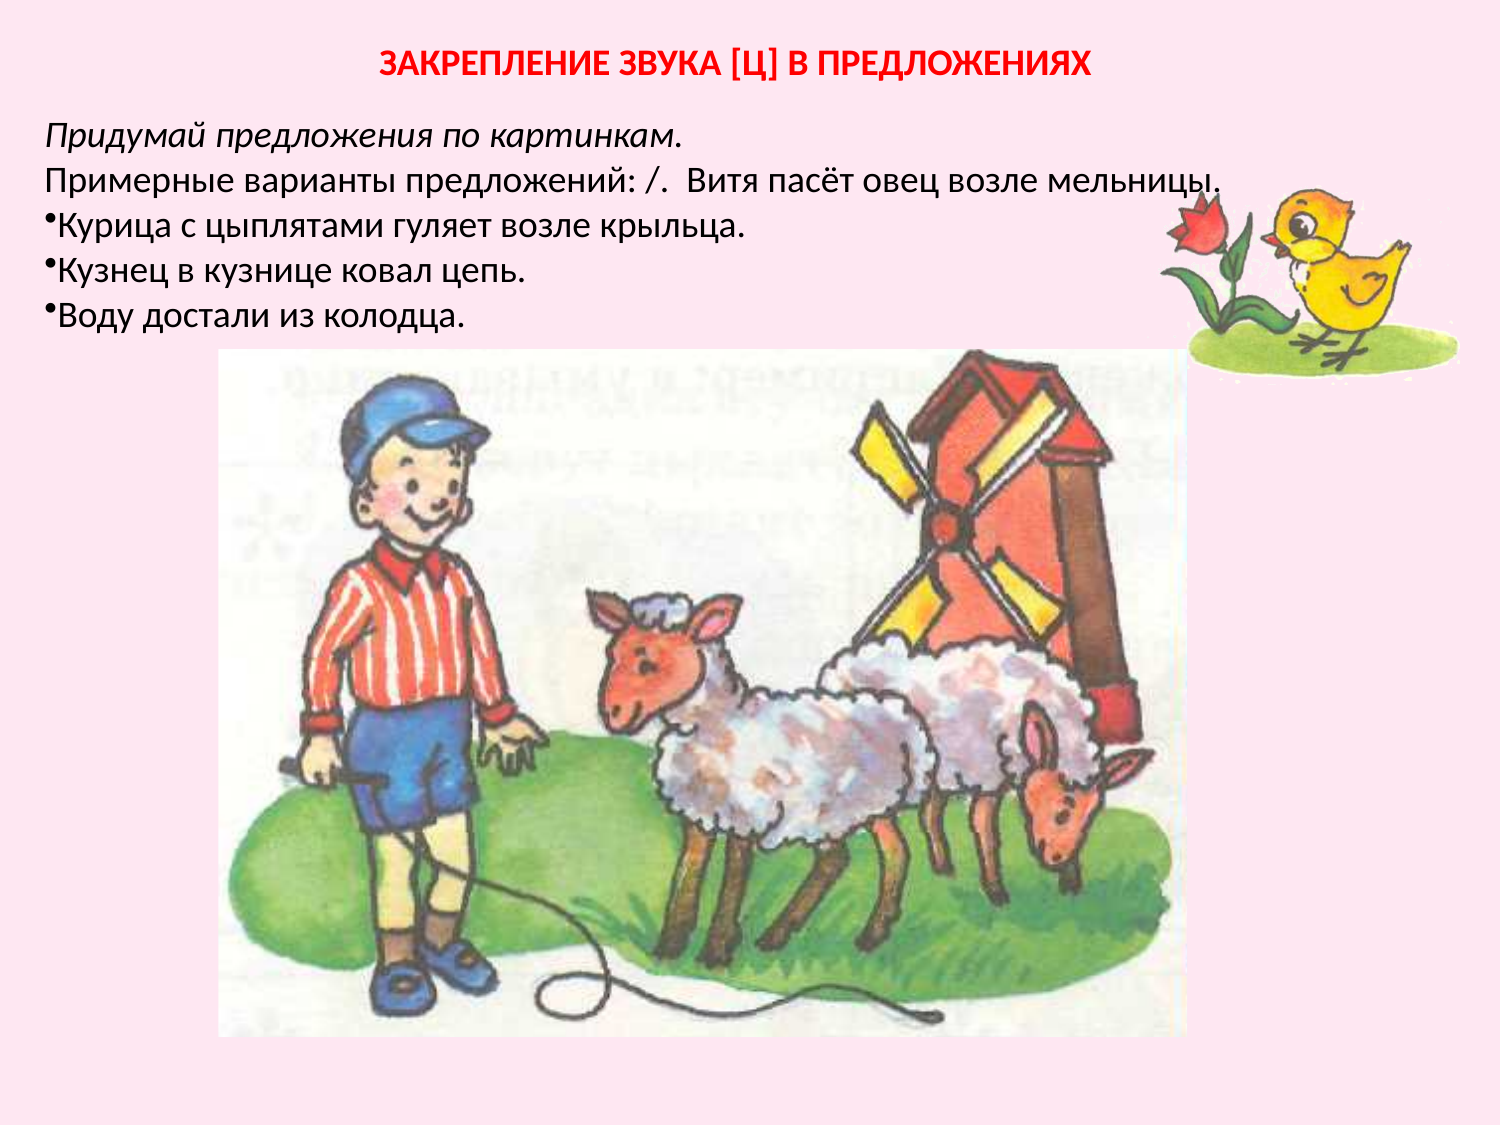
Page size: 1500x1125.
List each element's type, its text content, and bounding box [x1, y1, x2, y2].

picture [218, 160, 1473, 1037]
text_box Придумай предложения по картинкам. Примерные варианты предложений: /. Витя пасёт овец возле мельницы. Курица с цыплятами гуляет возле крыльца. Кузнец в кузнице ковал цепь. Воду достали из колодца. [29, 102, 1329, 343]
text_box ЗАКРЕПЛЕНИЕ ЗВУКА [Ц] В ПРЕДЛОЖЕНИЯХ [364, 30, 1108, 91]
